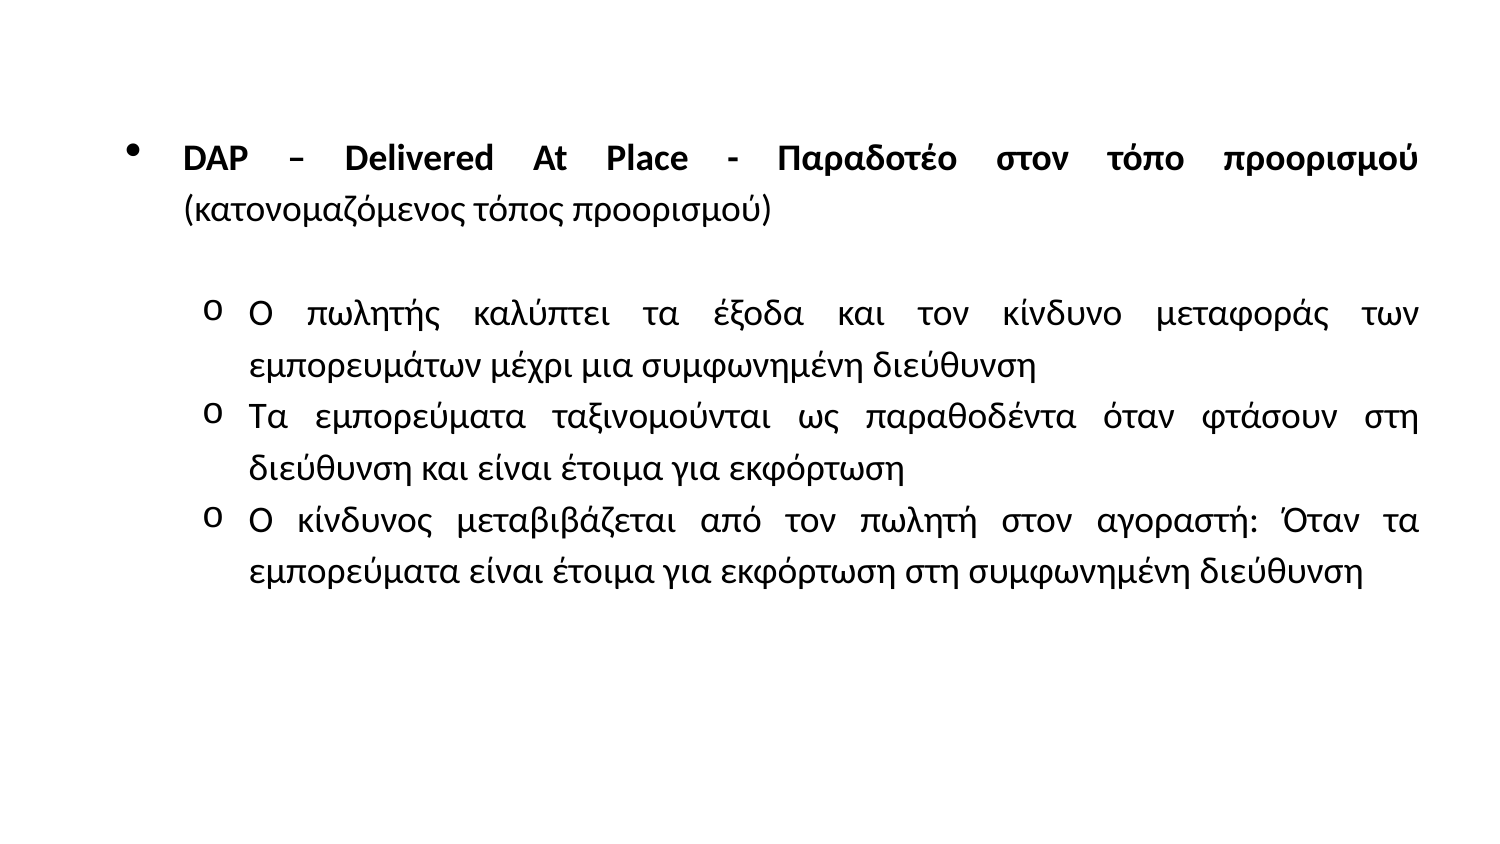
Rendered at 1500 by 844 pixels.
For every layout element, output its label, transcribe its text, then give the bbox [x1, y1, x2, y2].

text_box DAP – Delivered At Place - Παραδοτέο στον τόπο προορισμού (κατονομαζόμενος τόπος προορισμού) Ο πωλητής καλύπτει τα έξοδα και τον κίνδυνο μεταφοράς των εμπορευμάτων μέχρι μια συμφωνημένη διεύθυνση Τα εμπορεύματα ταξινομούνται ως παραθοδέντα όταν φτάσουν στη διεύθυνση και είναι έτοιμα για εκφόρτωση Ο κίνδυνος μεταβιβάζεται από τον πωλητή στον αγοραστή: Όταν τα εμπορεύματα είναι έτοιμα για εκφόρτωση στη συμφωνημένη διεύθυνση [112, 0, 1435, 599]
